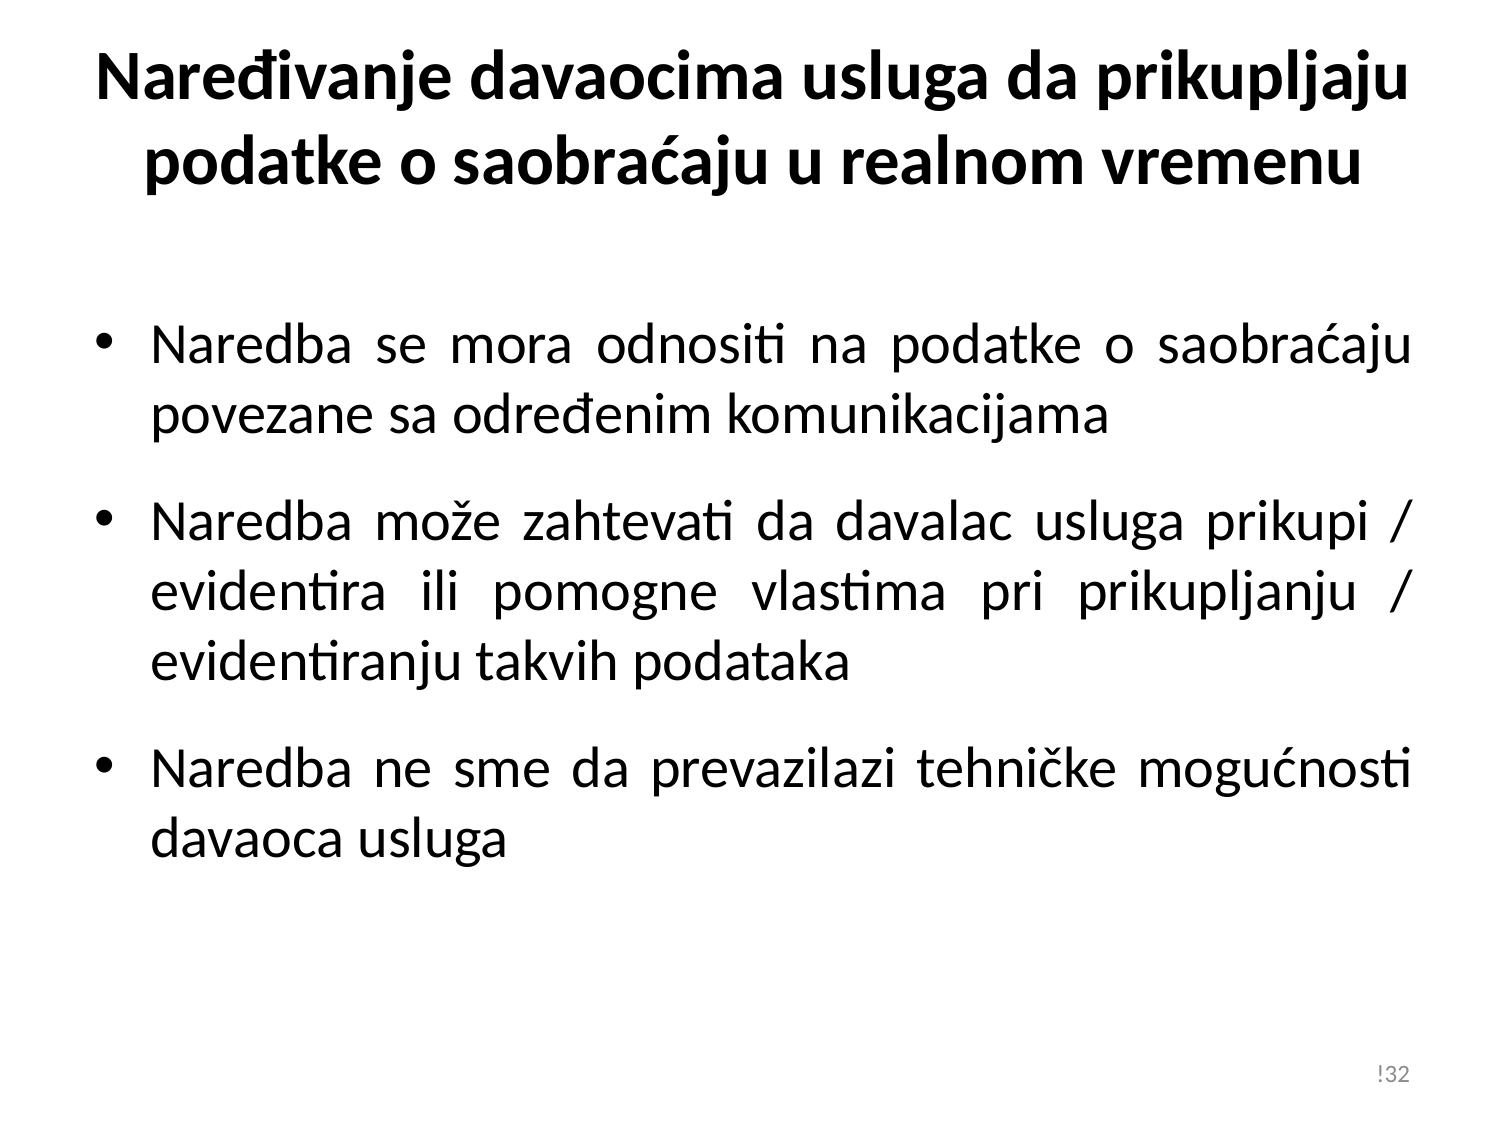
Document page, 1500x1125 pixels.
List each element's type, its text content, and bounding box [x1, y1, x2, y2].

title Naređivanje davaocima usluga da prikupljaju podatke o saobraćaju u realnom vremenu [54, 21, 1455, 209]
list Naredba se mora odnositi na podatke o saobraćaju povezane sa određenim komunikacijama Naredba može zahtevati da davalac usluga prikupi / evidentira ili pomogne vlastima pri prikupljanju / evidentiranju takvih podataka Naredba ne sme da prevazilazi tehničke mogućnosti davaoca usluga [79, 297, 1430, 1024]
slide_number !32 [1074, 1042, 1425, 1103]
